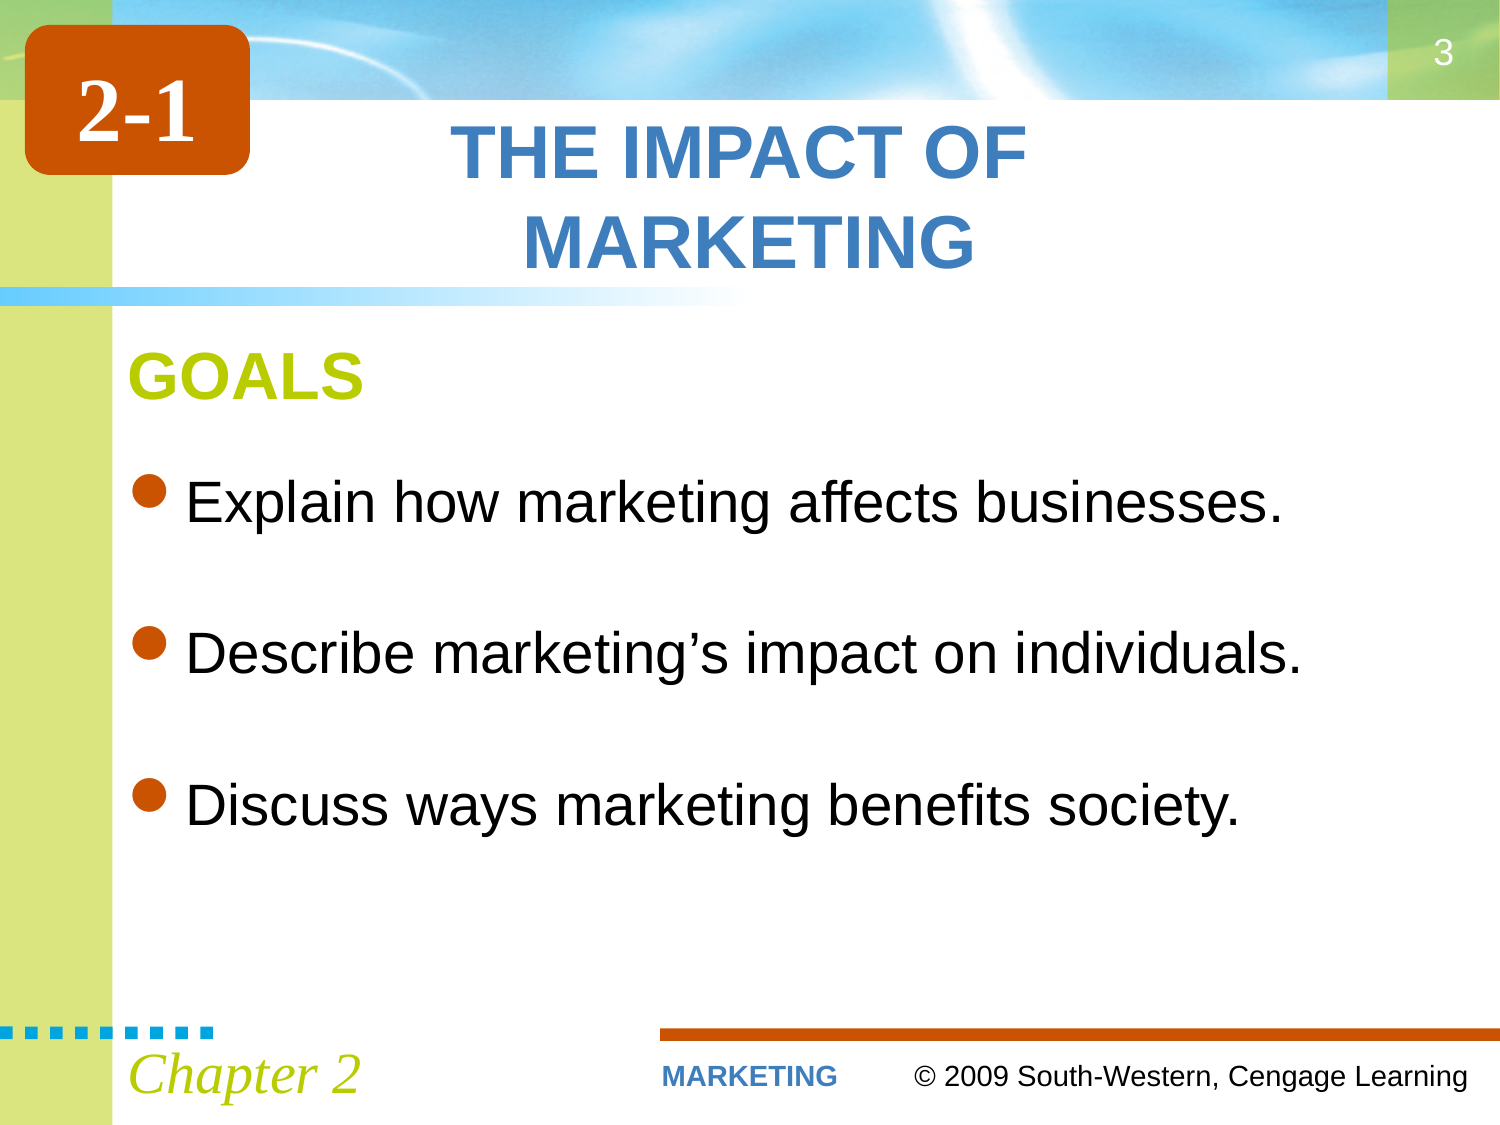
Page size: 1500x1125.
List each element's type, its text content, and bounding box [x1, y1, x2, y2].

title THE IMPACT OF MARKETING [112, 99, 1388, 288]
list GOALS Explain how marketing affects businesses. Describe marketing’s impact on individuals. Discuss ways marketing benefits society. [112, 324, 1438, 1001]
footer Chapter 2 [112, 1012, 638, 1113]
text_box 2-1 [24, 24, 250, 175]
slide_number 3 [1387, 0, 1500, 101]
